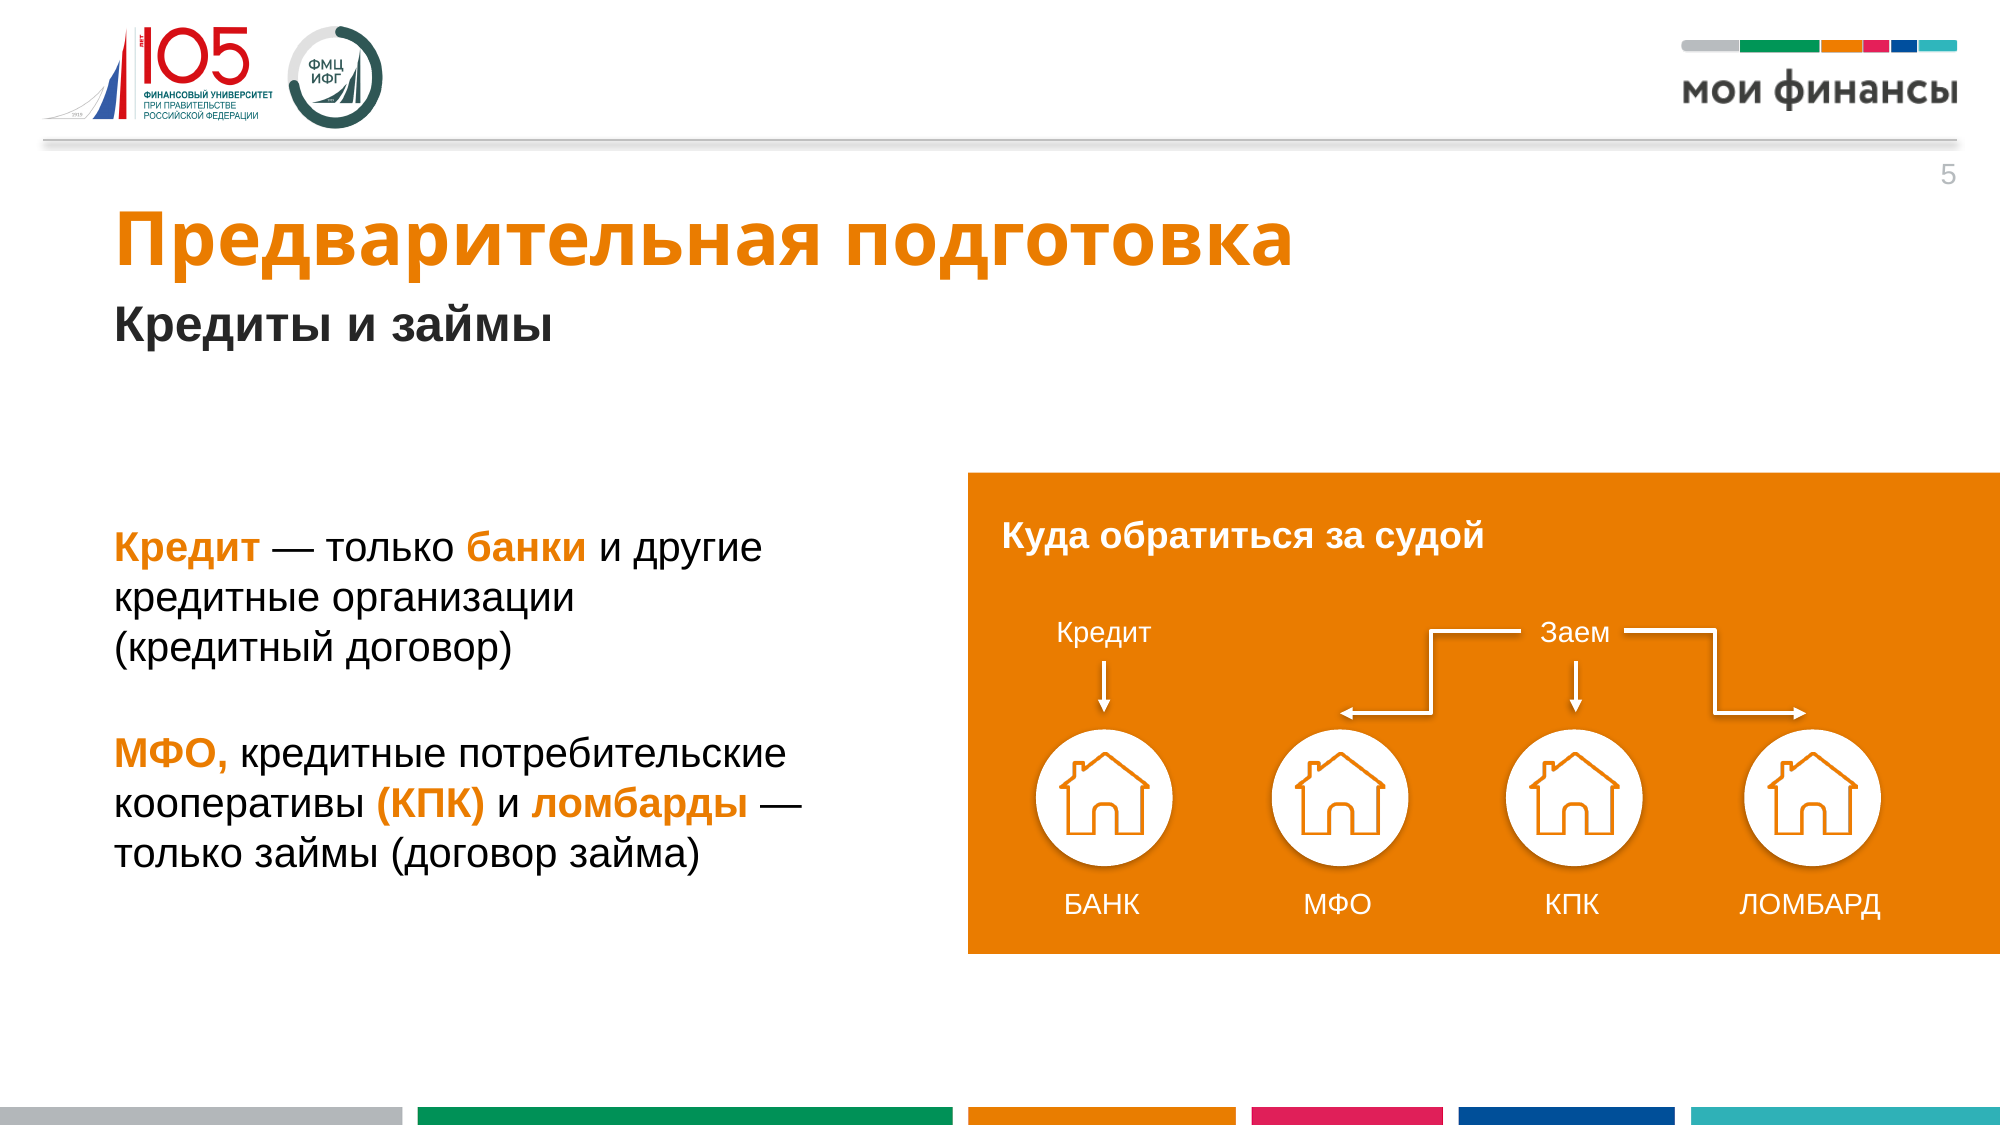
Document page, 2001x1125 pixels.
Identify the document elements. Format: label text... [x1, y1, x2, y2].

text_box Кредит — только банки и другие кредитные организации (кредитный договор) МФО, кредитные потребительские кооперативы (КПК) и ломбарды — только займы (договор займа) [113, 519, 865, 876]
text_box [1271, 729, 1409, 867]
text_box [1339, 630, 1522, 714]
text_box КПК [1470, 885, 1673, 921]
text_box ЛОМБАРД [1708, 885, 1911, 921]
text_box Предварительная подготовка [113, 190, 1459, 281]
picture [0, 1107, 2000, 1125]
text_box МФО [1235, 885, 1438, 921]
text_box Заем [1473, 613, 1676, 649]
picture [30, 27, 273, 129]
text_box Кредиты и займы [113, 281, 636, 352]
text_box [1623, 630, 1807, 714]
text_box 5 [1883, 155, 1957, 191]
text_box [1505, 729, 1643, 867]
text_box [1035, 729, 1173, 867]
text_box [966, 471, 2000, 956]
text_box Куда обратиться за судой [999, 510, 1754, 602]
text_box БАНК [999, 885, 1203, 921]
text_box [1743, 729, 1882, 867]
text_box Кредит [1039, 613, 1168, 649]
picture [283, 26, 386, 129]
